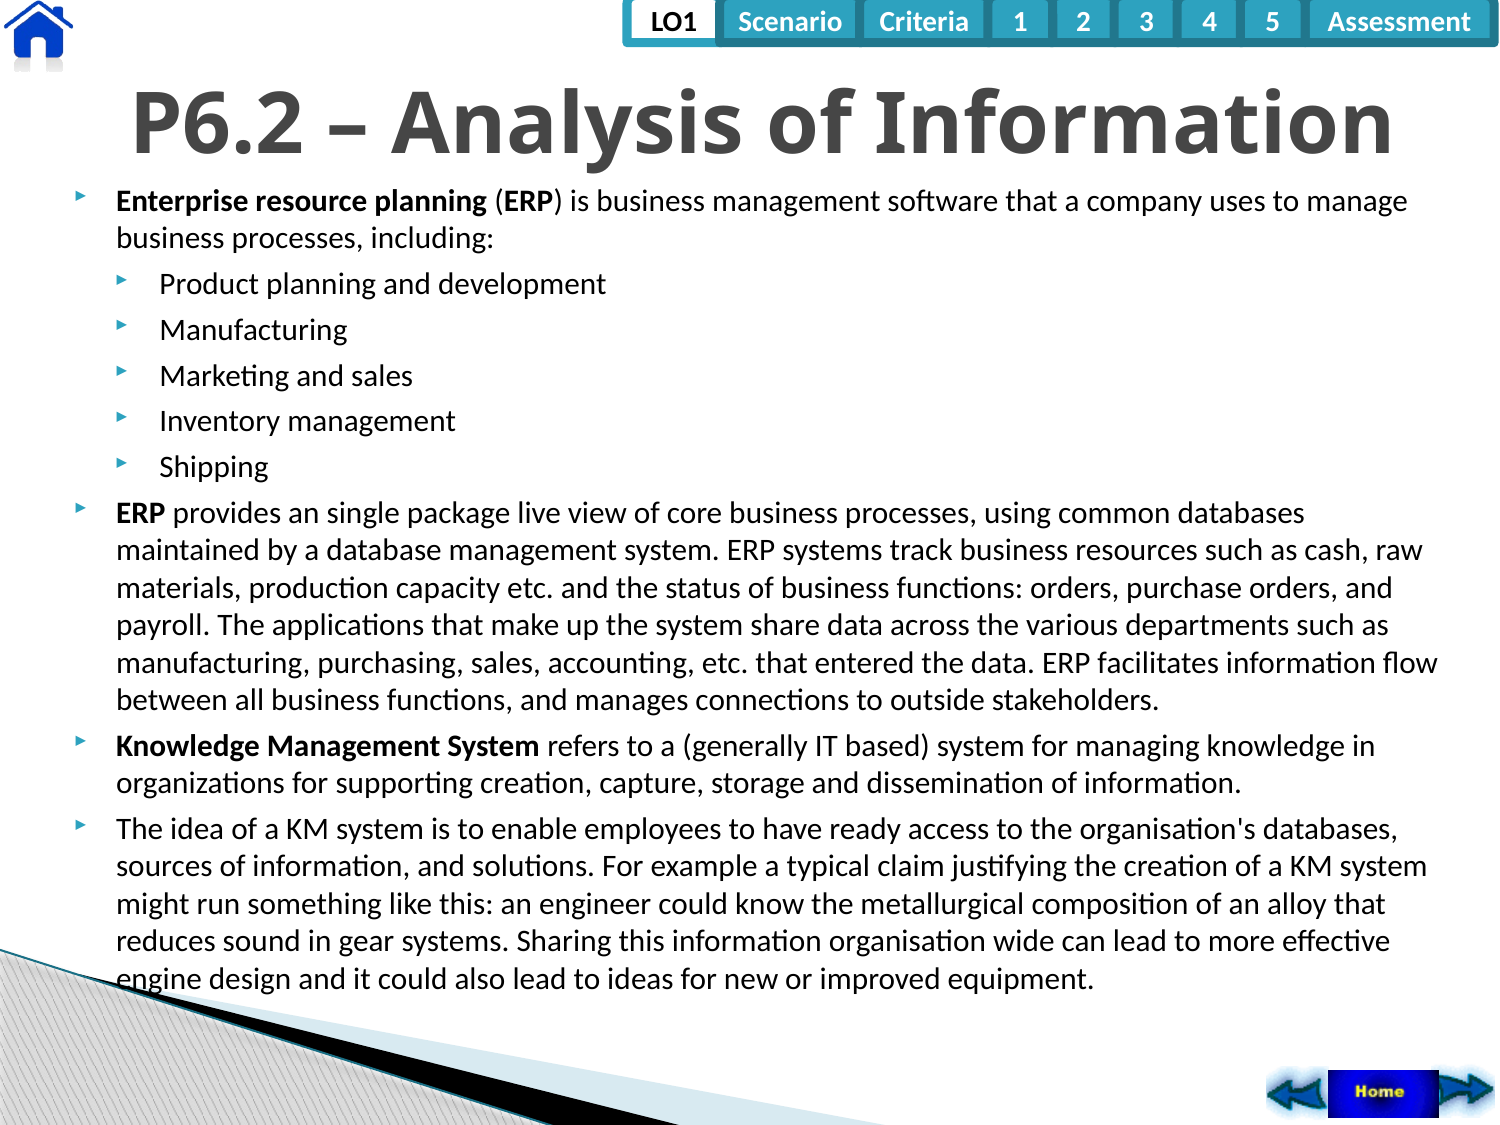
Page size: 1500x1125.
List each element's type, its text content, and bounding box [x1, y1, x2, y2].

picture [1266, 1055, 1495, 1125]
list Enterprise resource planning (ERP) is business management software that a company uses to manage business processes, including: Product planning and development Manufacturing Marketing and sales Inventory management Shipping ERP provides an single package live view of core business processes, using common databases maintained by a database management system. ERP systems track business resources such as cash, raw materials, production capacity etc. and the status of business functions: orders, purchase orders, and payroll. The applications that make up the system share data across the various departments such as manufacturing, purchasing, sales, accounting, etc. that entered the data. ERP facilitates information flow between all business functions, and manages connections to outside stakeholders. Knowledge Management System refers to a (generally IT based) system for managing knowledge in organizations for supporting creation, capture, storage and dissemination of information. The idea of a KM system is to enable employees to have ready access to the organisation's databases, sources of information, and solutions. For example a typical claim justifying the creation of a KM system might run something like this: an engineer could know the metallurgical composition of an alloy that reduces sound in gear systems. Sharing this information organisation wide can lead to more effective engine design and it could also lead to ideas for new or improved equipment. [41, 172, 1471, 1035]
title P6.2 – Analysis of Information [88, 54, 1439, 171]
picture [0, 0, 77, 91]
